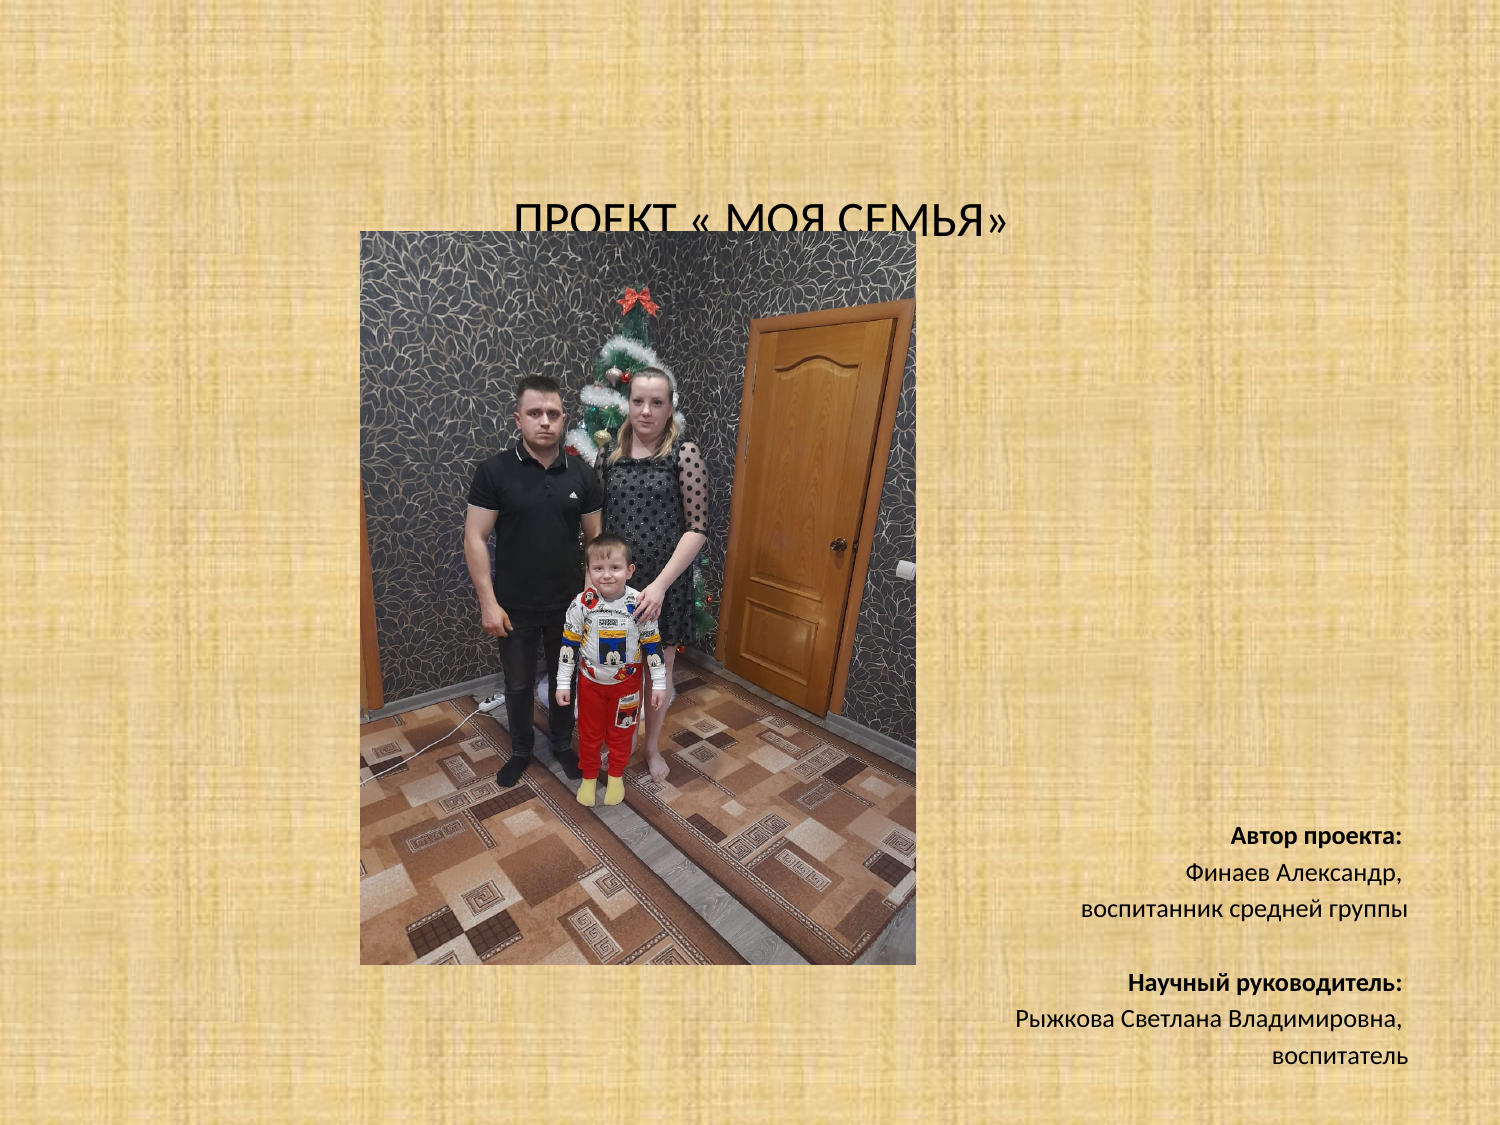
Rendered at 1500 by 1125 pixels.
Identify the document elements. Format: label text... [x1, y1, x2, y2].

subtitle Автор проекта: Финаев Александр, воспитанник средней группы Научный руководитель: Рыжкова Светлана Владимировна, воспитатель [159, 637, 1424, 1083]
picture [0, 0, 1500, 1125]
title ПРОЕКТ « МОЯ СЕМЬЯ» [123, 177, 1399, 374]
